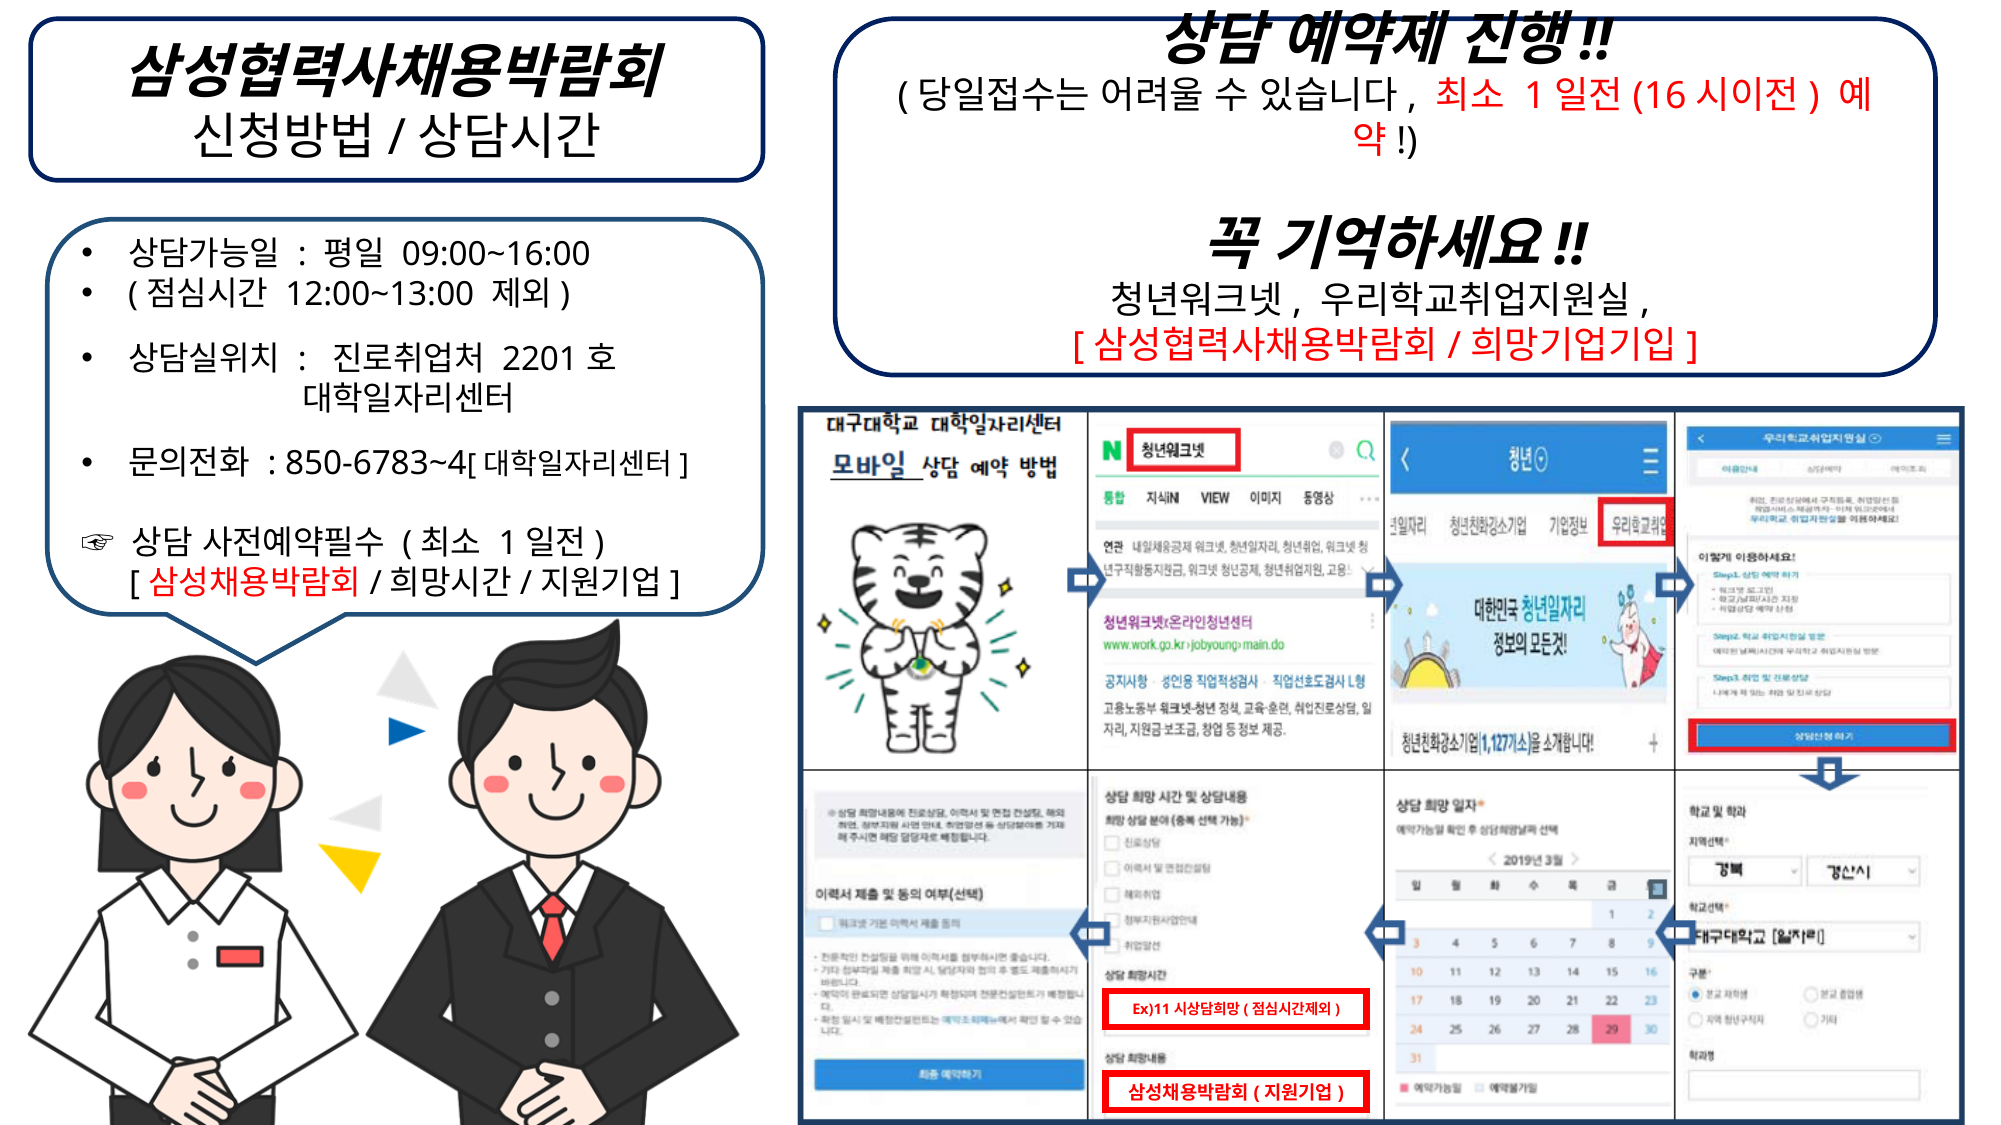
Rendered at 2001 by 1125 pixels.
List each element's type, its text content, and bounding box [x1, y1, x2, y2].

text_box 삼성협력사채용박람회 신청방법/상담시간 [29, 17, 764, 182]
picture [795, 406, 1972, 1125]
text_box 상담 예약제 진행!! (당일접수는 어려울 수 있습니다, 최소 1일전(16시이전) 예약!) 꼭 기억하세요!! 청년워크넷, 우리학교취업지원실, [삼성협력사채용박람회/희망기업기입] [834, 17, 1937, 377]
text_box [0, 219, 763, 1125]
